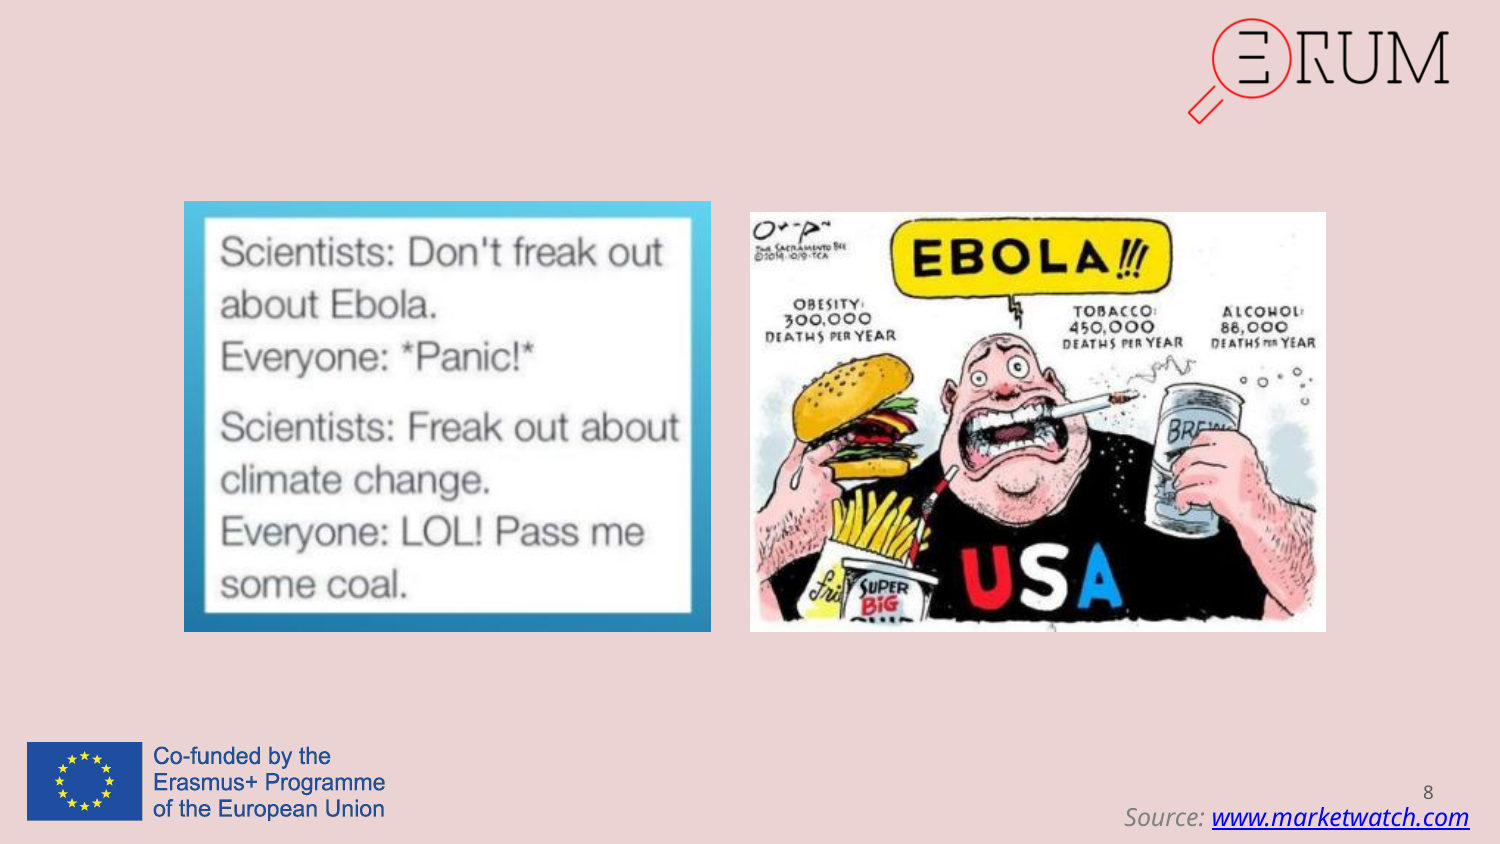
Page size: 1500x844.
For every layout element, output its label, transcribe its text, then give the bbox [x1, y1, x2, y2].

picture [1136, 0, 1500, 137]
picture [749, 211, 1327, 632]
slide_number 8 [1358, 761, 1449, 793]
text_box Source: www.marketwatch.com [938, 793, 1486, 839]
picture [184, 201, 712, 632]
picture [27, 742, 385, 821]
